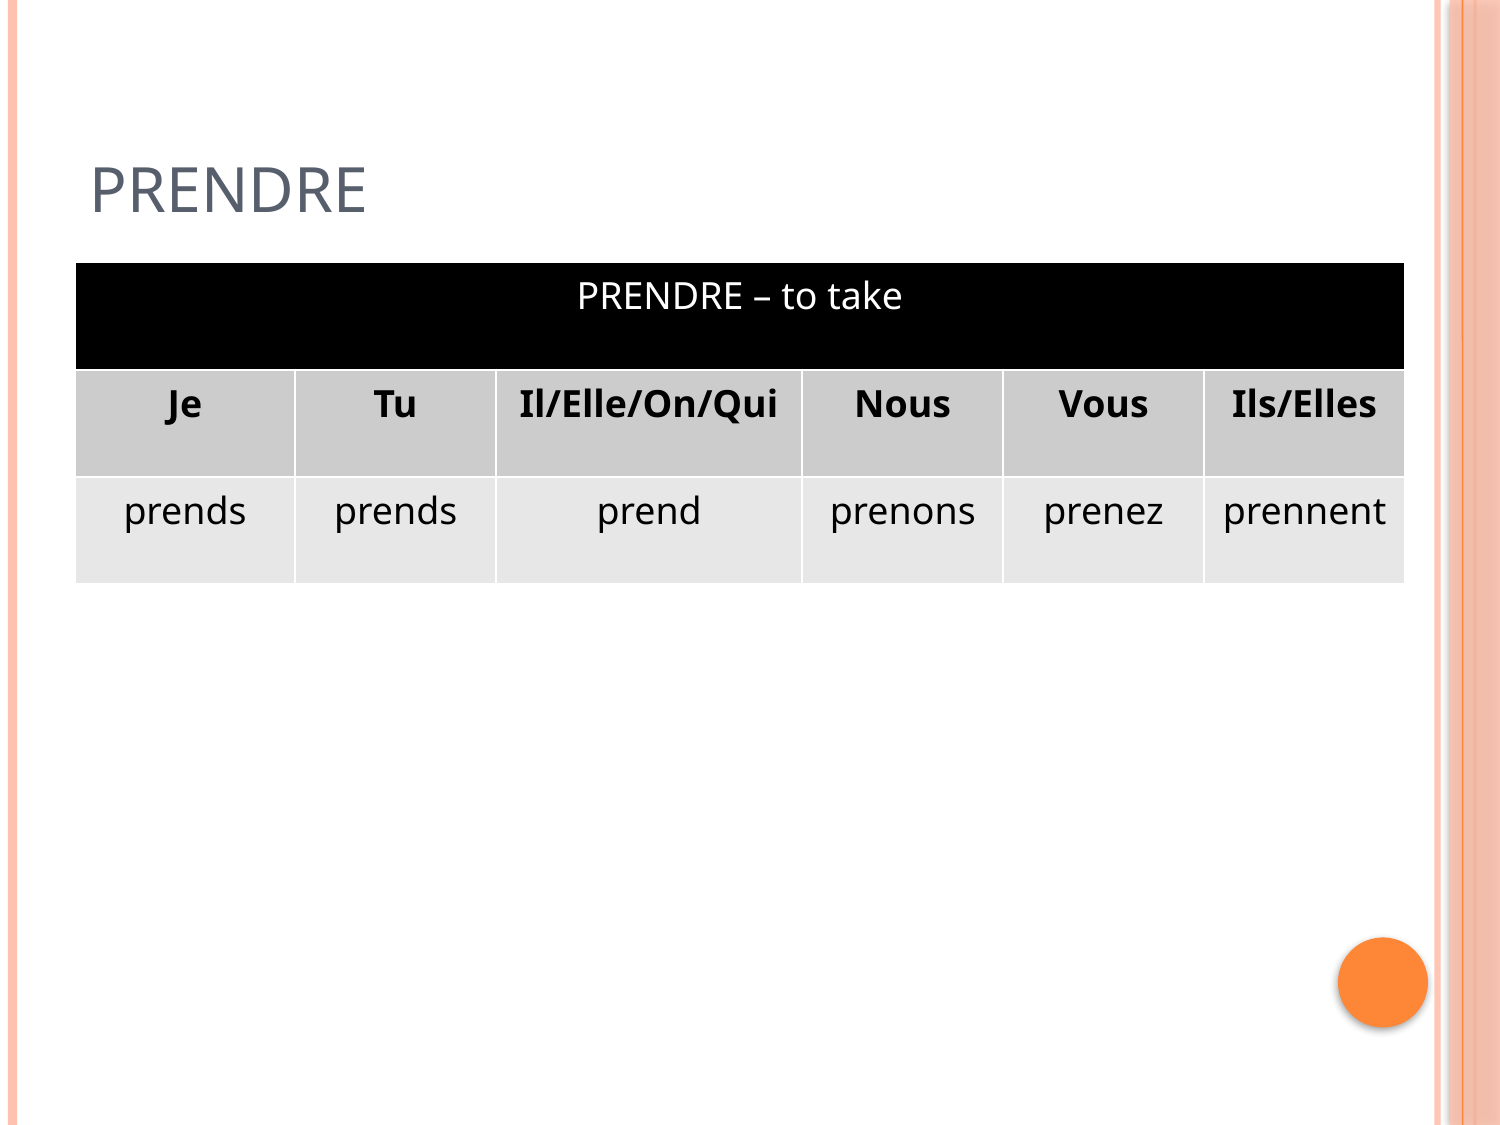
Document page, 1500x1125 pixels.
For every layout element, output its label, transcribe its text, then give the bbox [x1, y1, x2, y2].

table_cell Ils/Elles [1205, 371, 1404, 476]
table_cell Vous [1004, 371, 1203, 476]
title prendre [75, 45, 1300, 233]
table_cell prennent [1205, 478, 1404, 583]
table_cell prenez [1004, 478, 1203, 583]
table_cell prends [296, 478, 495, 583]
table_header PRENDRE – to take [76, 263, 1404, 369]
table_cell Nous [803, 371, 1002, 476]
table_cell prenons [803, 478, 1002, 583]
table_cell Il/Elle/On/Qui [497, 371, 801, 476]
table_cell Tu [296, 371, 495, 476]
table_cell Je [76, 371, 294, 476]
table_cell prend [497, 478, 801, 583]
table_cell prends [76, 478, 294, 583]
